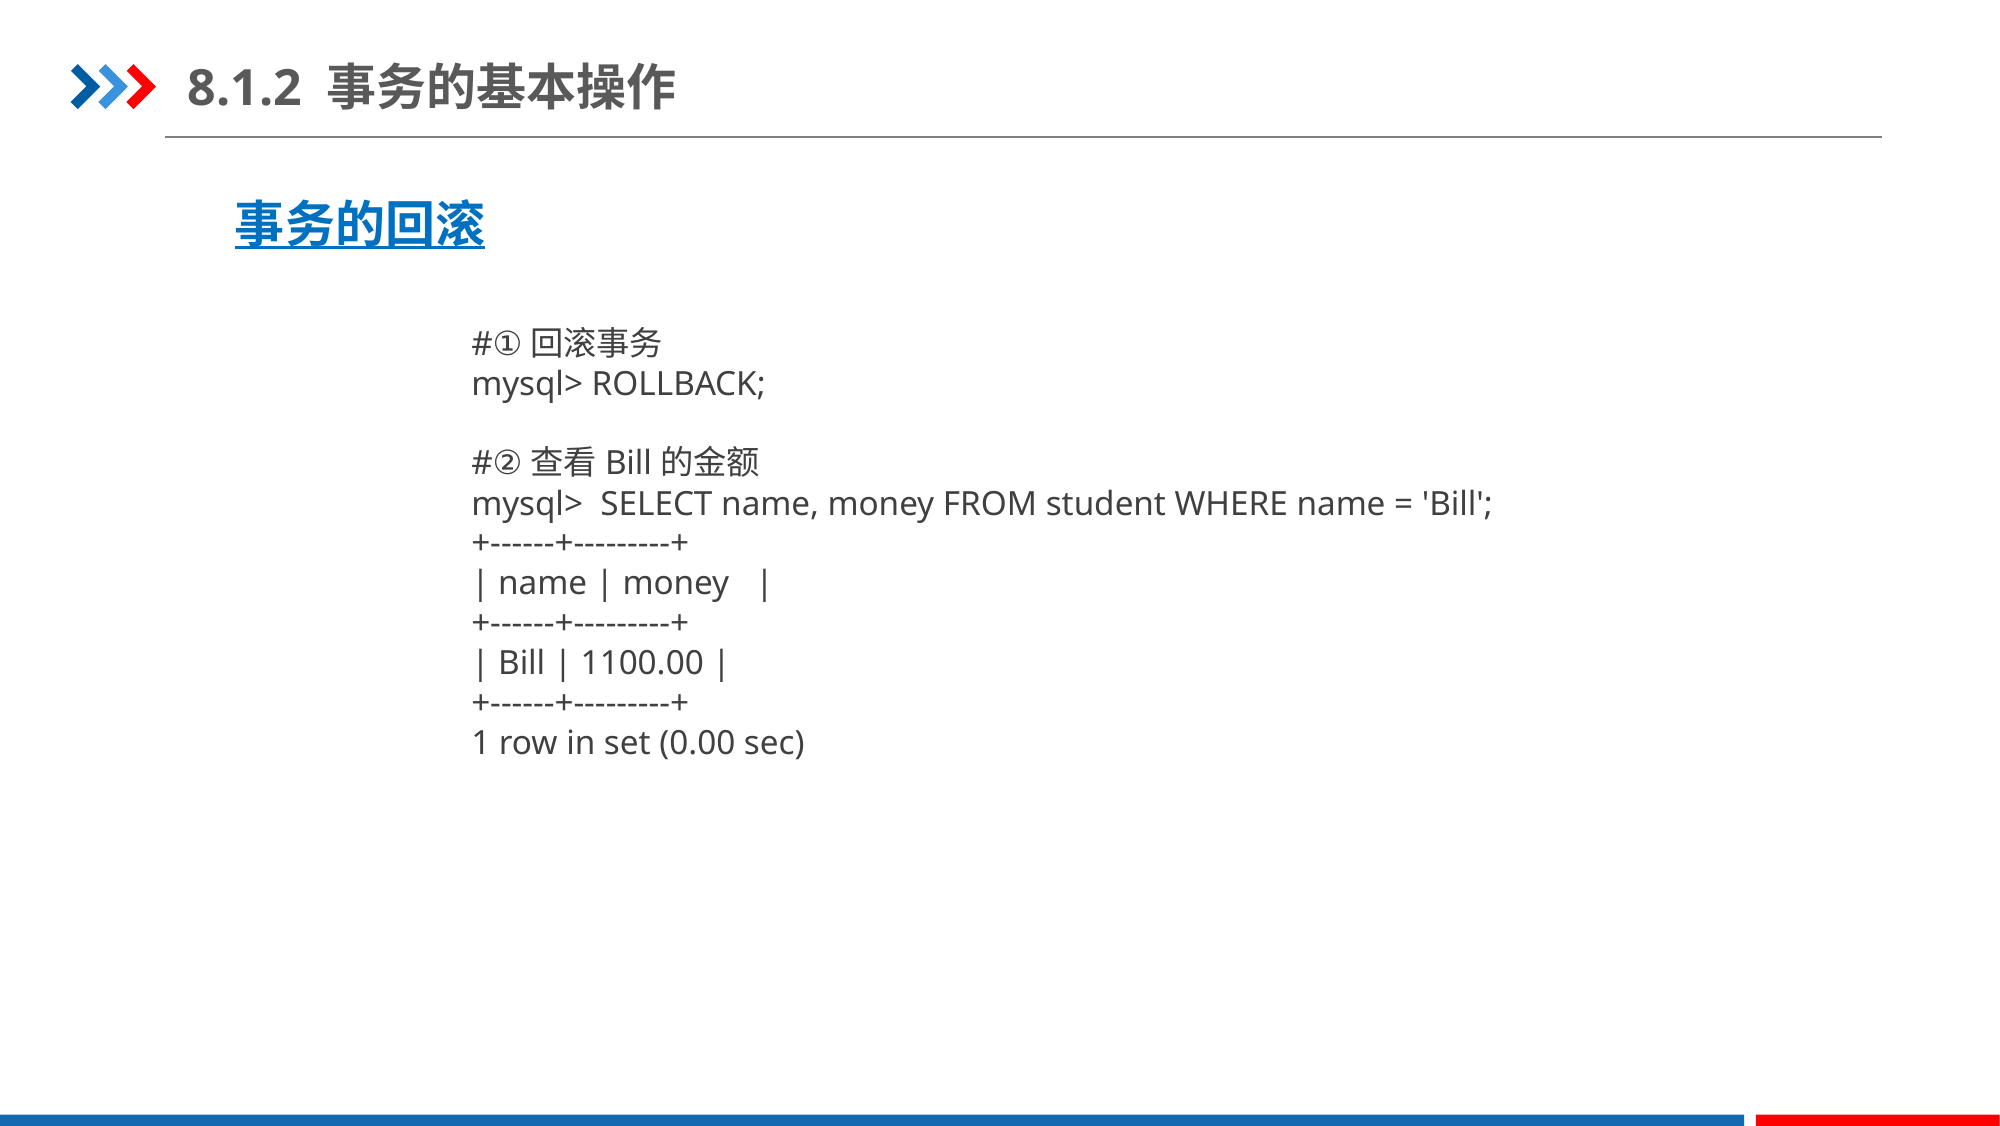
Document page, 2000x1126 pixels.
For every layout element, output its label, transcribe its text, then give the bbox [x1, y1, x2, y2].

text_box 事务的回滚 [220, 184, 901, 260]
text_box #①回滚事务 mysql> ROLLBACK; #②查看Bill的金额 mysql> SELECT name, money FROM student WHERE name = 'Bill'; +------+---------+ | name | money | +------+---------+ | Bill | 1100.00 | +------+---------+ 1 row in set (0.00 sec) [412, 314, 1526, 769]
text_box 8.1.2 事务的基本操作 [187, 43, 827, 127]
